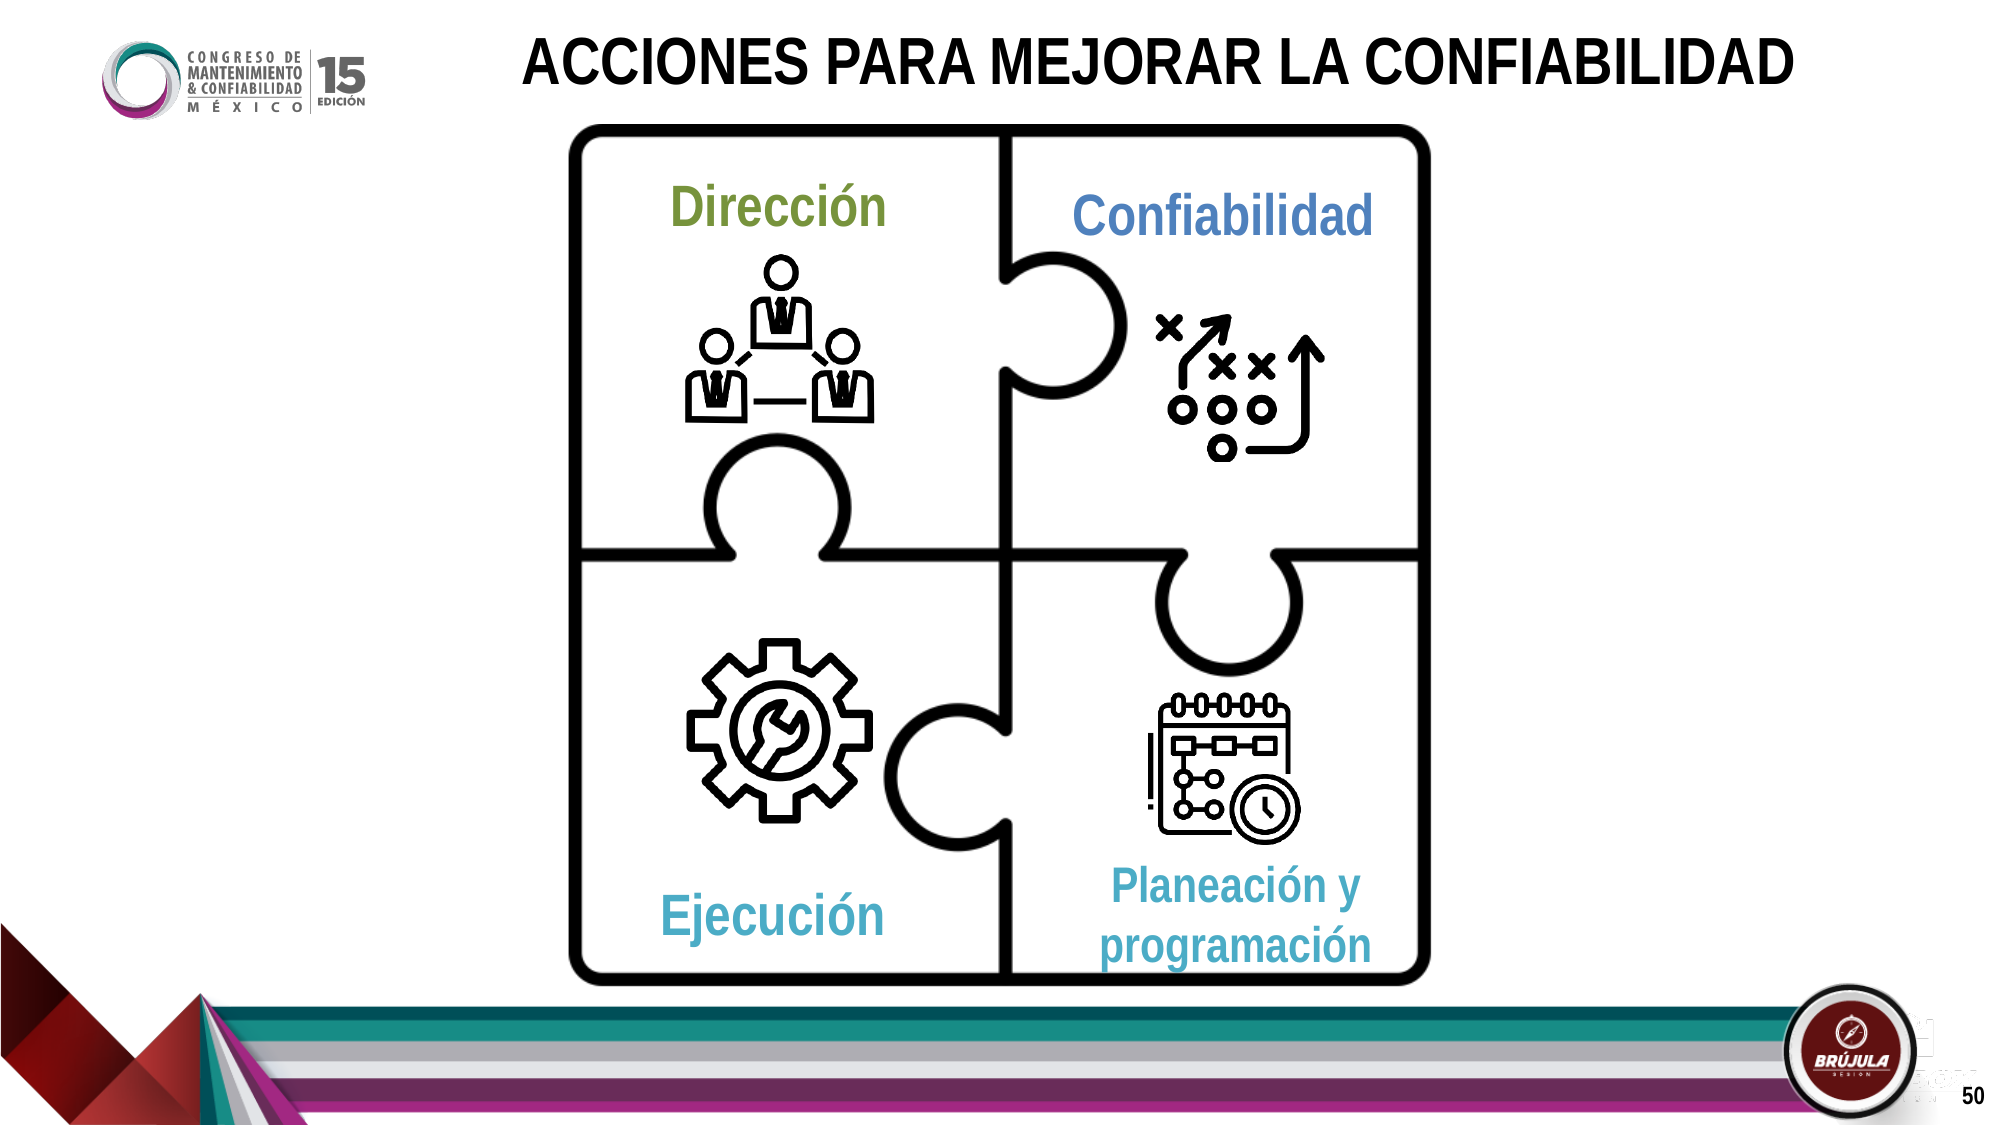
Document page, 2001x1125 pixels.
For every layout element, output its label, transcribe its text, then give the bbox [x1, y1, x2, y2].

picture [101, 41, 366, 120]
picture [0, 124, 1977, 1125]
text_box ACCIONES PARA MEJORAR LA CONFIABILIDAD [413, 20, 1906, 179]
slide_number 50 [1550, 1065, 2000, 1125]
